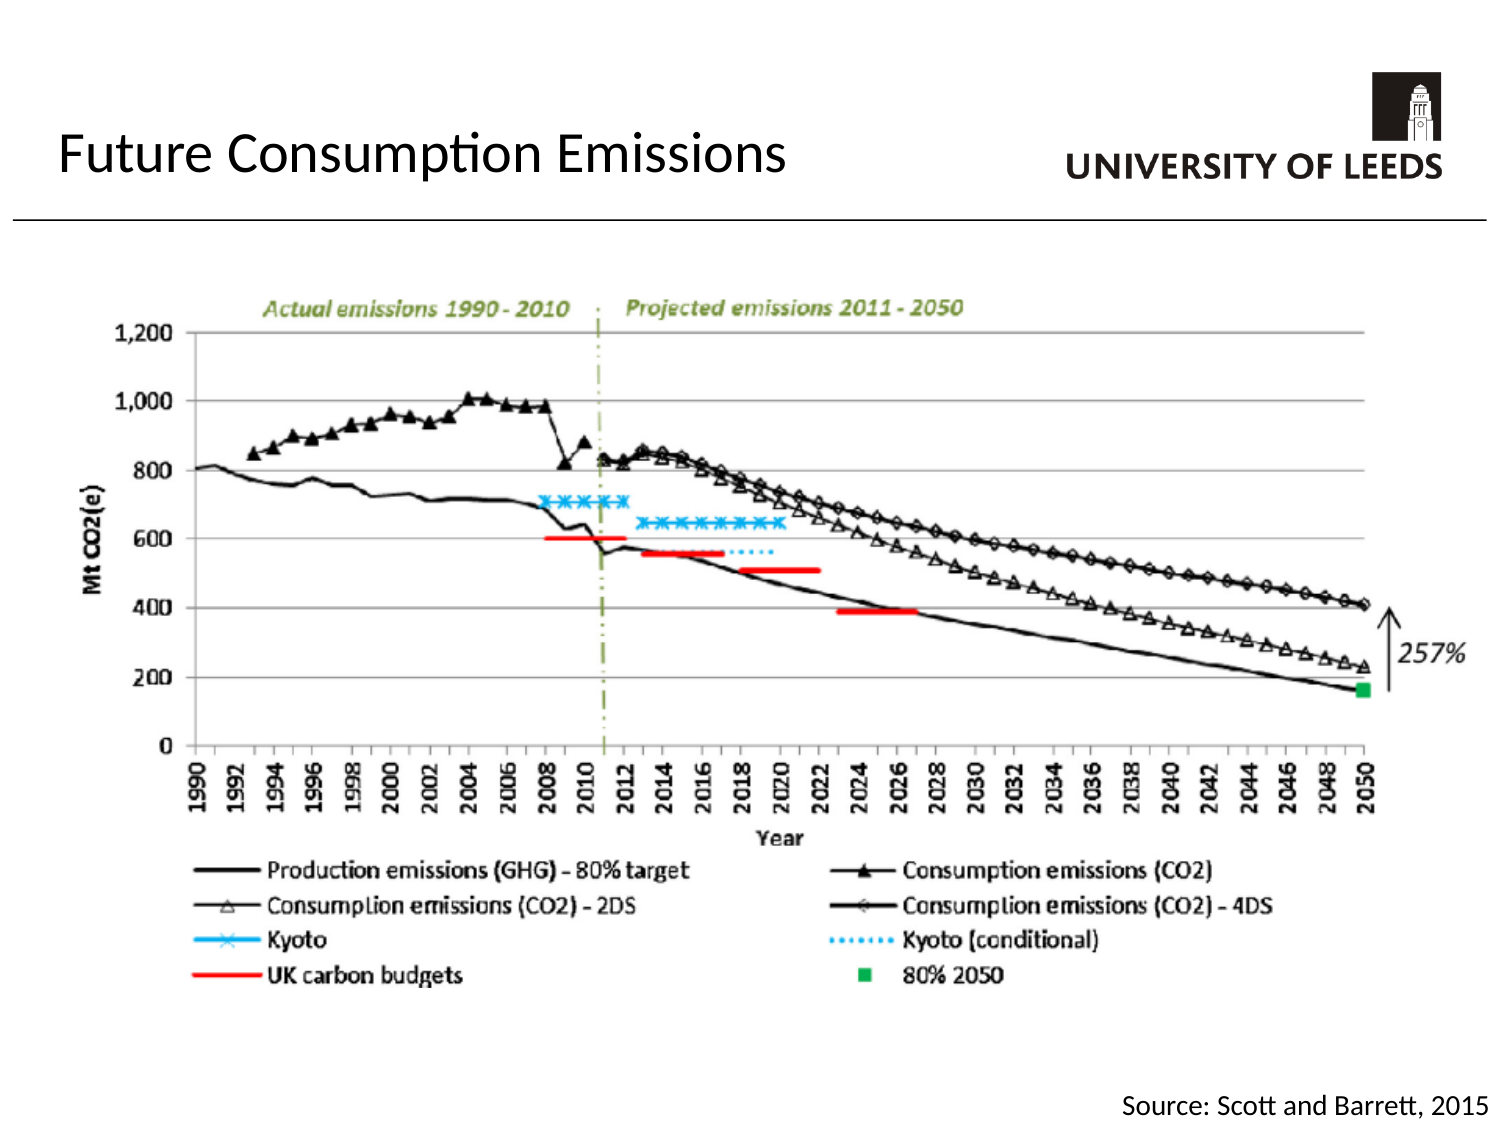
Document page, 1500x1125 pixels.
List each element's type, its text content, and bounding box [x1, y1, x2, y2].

text_box Future Consumption Emissions [58, 69, 859, 191]
picture [1067, 72, 1442, 179]
text_box Source: Scott and Barrett, 2015 [1107, 1078, 1500, 1125]
picture [46, 281, 1471, 988]
